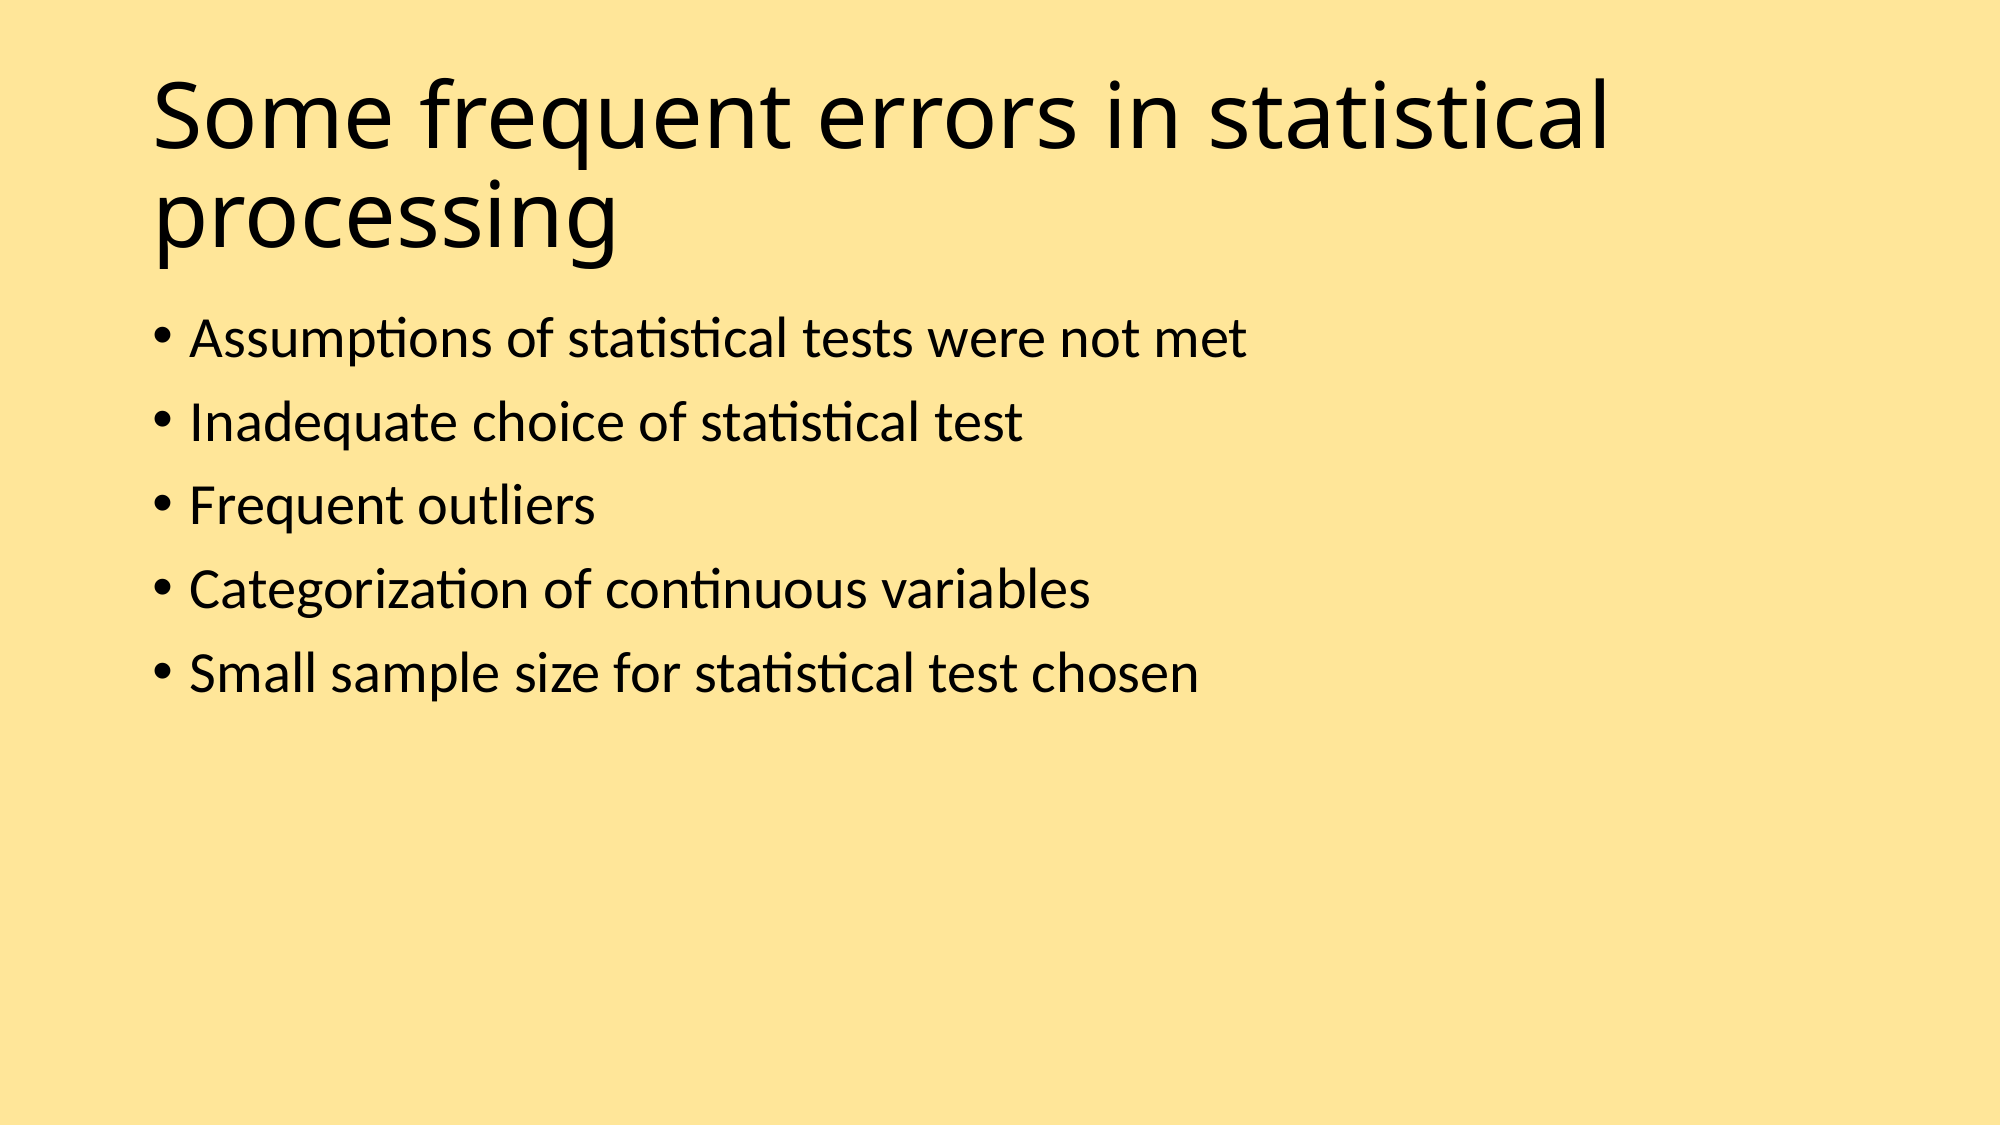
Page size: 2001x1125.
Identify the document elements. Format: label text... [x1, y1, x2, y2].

list Assumptions of statistical tests were not met Inadequate choice of statistical test Frequent outliers Categorization of continuous variables Small sample size for statistical test chosen [137, 299, 1863, 1014]
title Some frequent errors in statistical processing [137, 59, 1863, 278]
